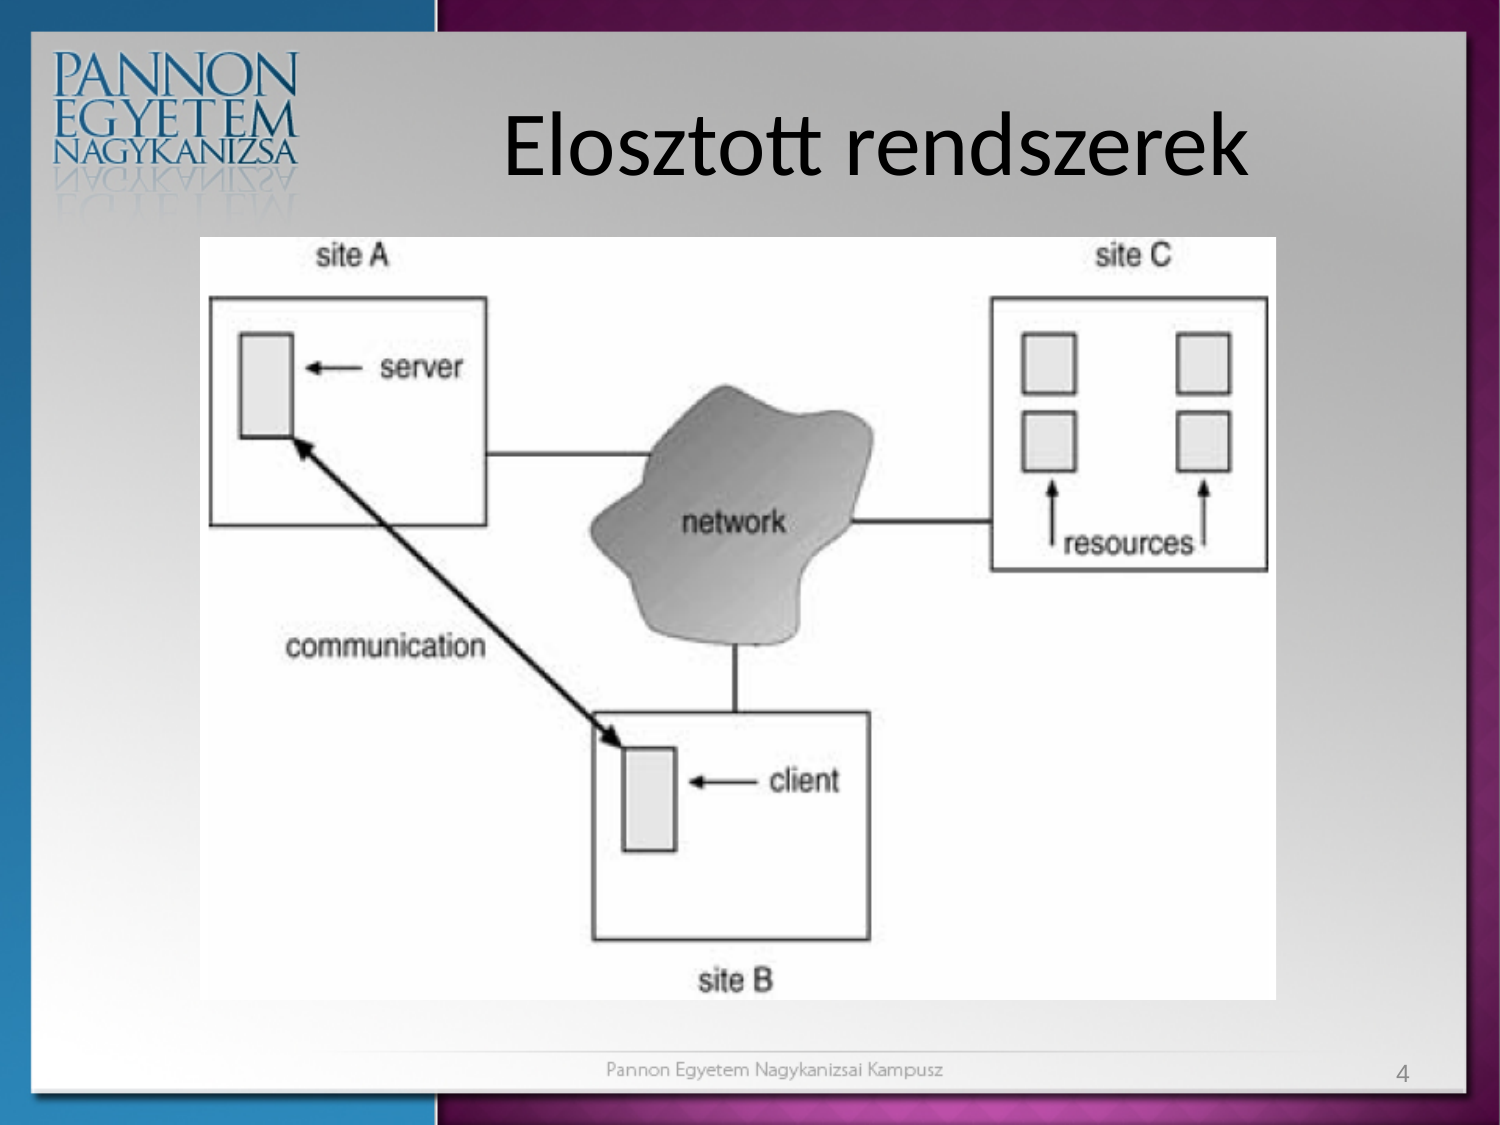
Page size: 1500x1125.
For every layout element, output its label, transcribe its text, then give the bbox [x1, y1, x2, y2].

title Elosztott rendszerek [328, 45, 1425, 233]
slide_number 4 [1074, 1042, 1425, 1103]
picture [0, 0, 1500, 1125]
